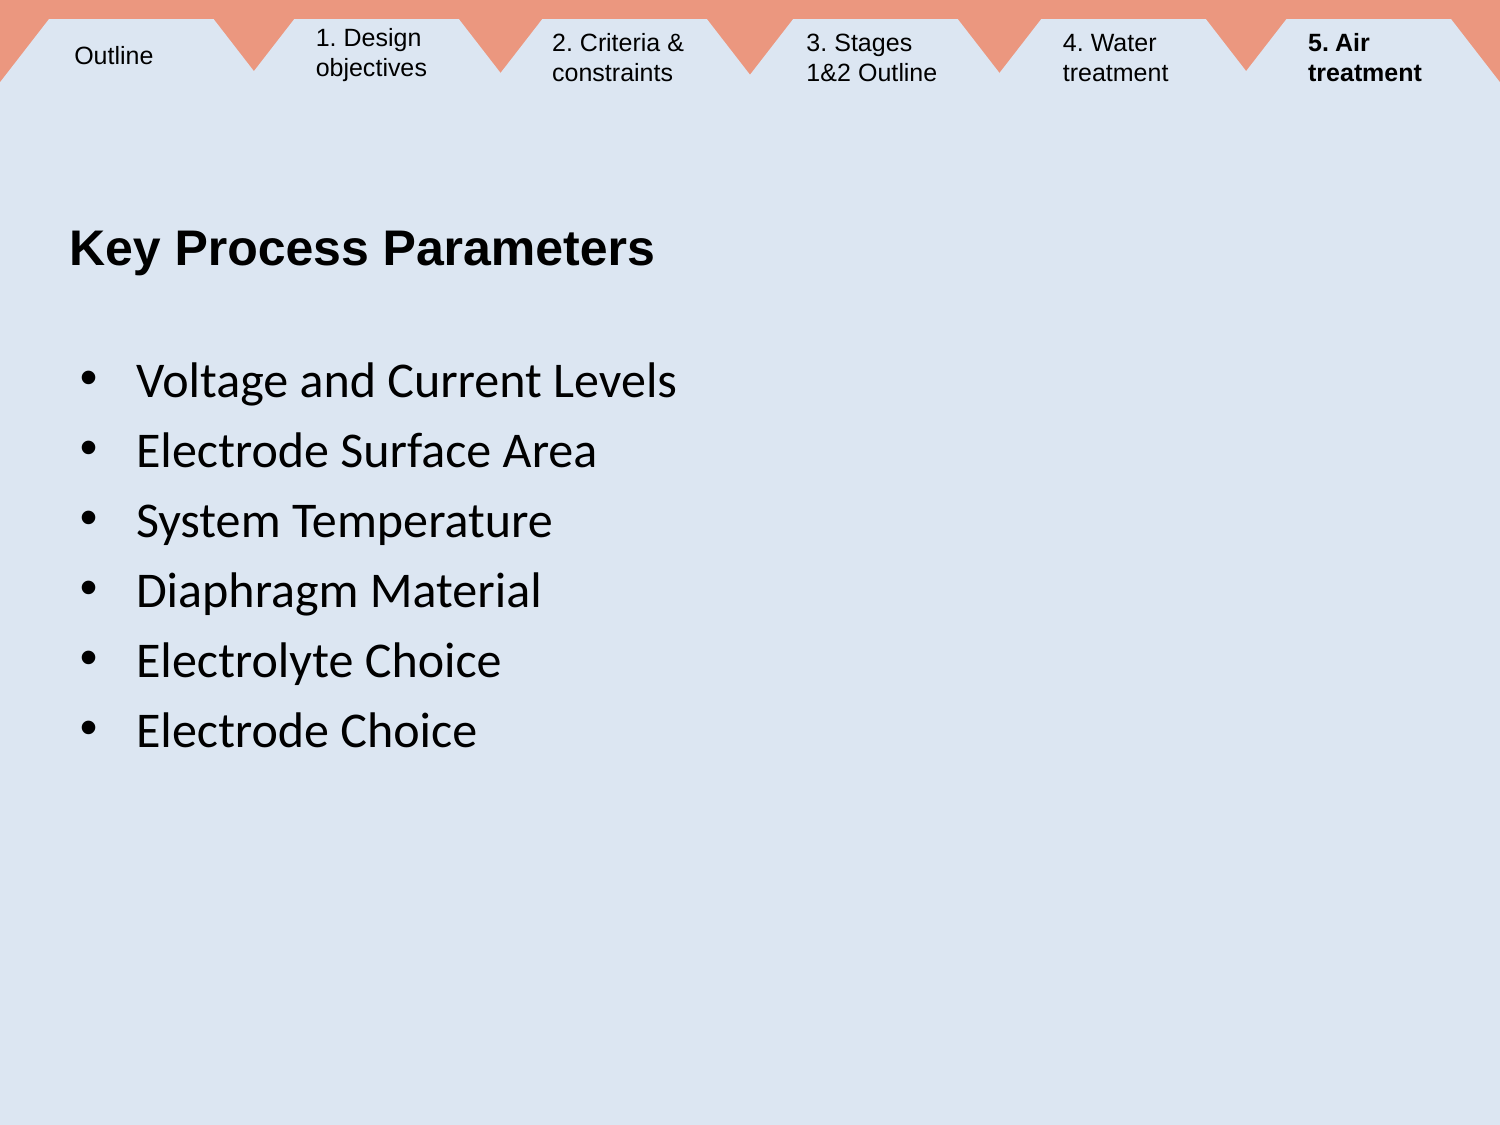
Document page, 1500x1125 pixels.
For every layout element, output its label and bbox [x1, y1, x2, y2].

list [0, 0, 1500, 1125]
